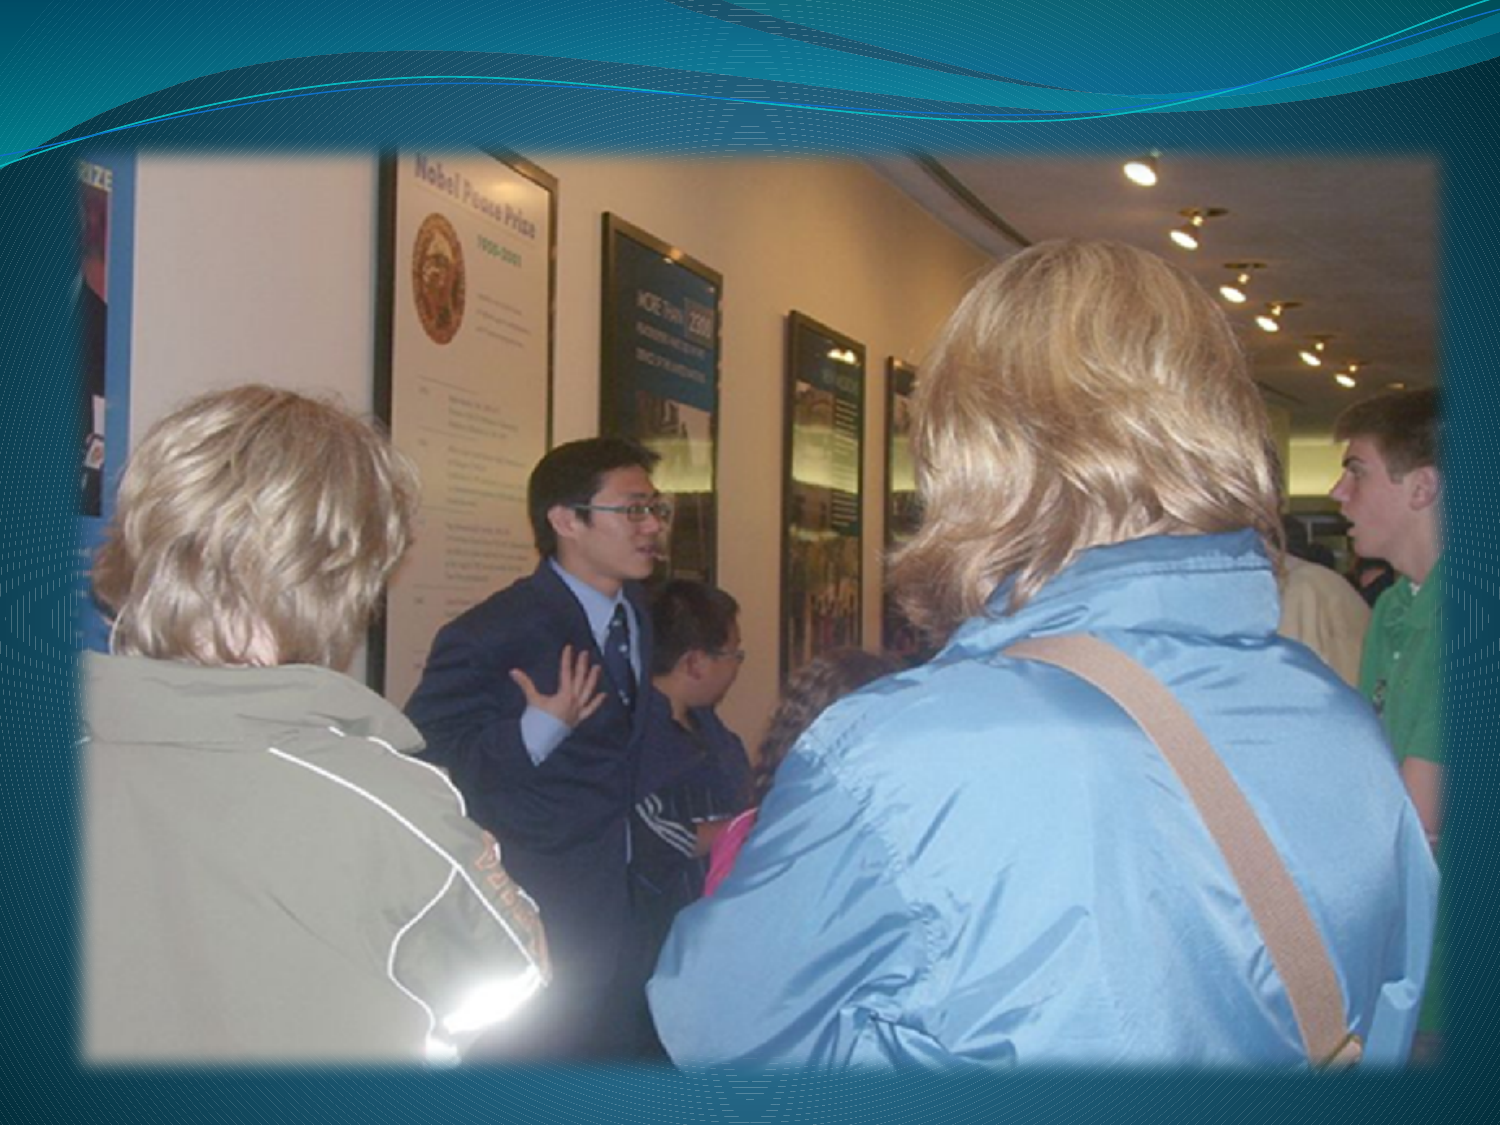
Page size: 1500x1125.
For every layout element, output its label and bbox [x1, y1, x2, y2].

list [64, 136, 1459, 1083]
